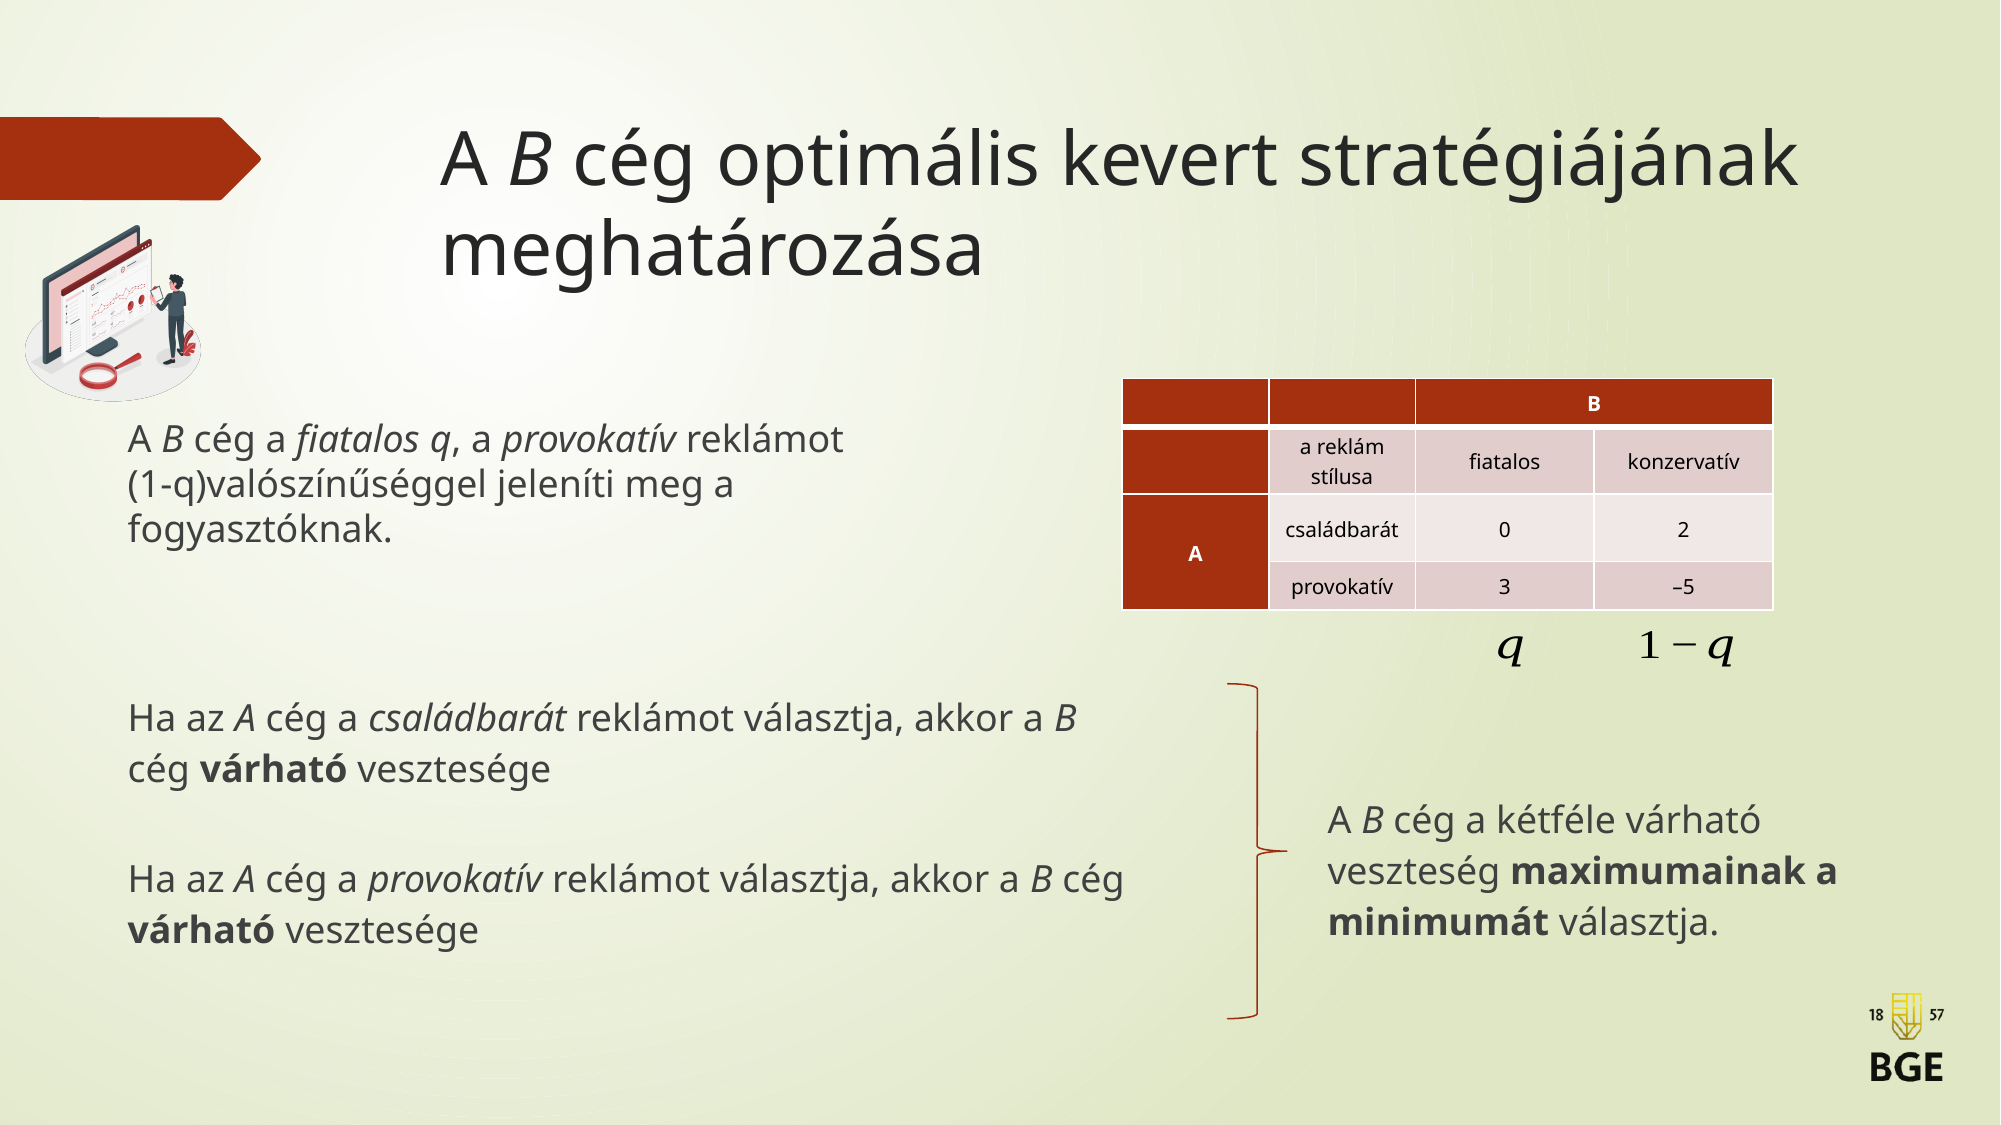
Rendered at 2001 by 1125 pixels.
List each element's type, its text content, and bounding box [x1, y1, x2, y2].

table_cell –5 [1595, 562, 1772, 609]
table_cell családbarát [1270, 495, 1415, 561]
table_cell 2 [1595, 495, 1772, 561]
table_header [1270, 379, 1415, 424]
table_cell [1123, 430, 1268, 493]
table_cell A [1123, 495, 1268, 609]
table_header [1123, 379, 1268, 424]
title A B cég optimális kevert stratégiájának meghatározása [425, 102, 1888, 313]
table_cell konzervatív [1595, 430, 1772, 493]
text_box [1226, 682, 1288, 1020]
picture [17, 217, 208, 408]
table_cell 0 [1416, 495, 1593, 561]
picture [1853, 984, 1958, 1090]
table_cell a reklám stílusa [1270, 430, 1415, 493]
table_cell fiatalos [1416, 430, 1593, 493]
list A B cég a fiatalos q, a provokatív reklámot (1-q)valószínűséggel jeleníti meg a fogyasztóknak. [112, 407, 902, 582]
table_cell provokatív [1270, 562, 1415, 609]
text_box A B cég a kétféle várható veszteség maximumainak a minimumát választja. [1312, 785, 1919, 1019]
table_cell 3 [1416, 562, 1593, 609]
table_header B [1416, 379, 1772, 424]
